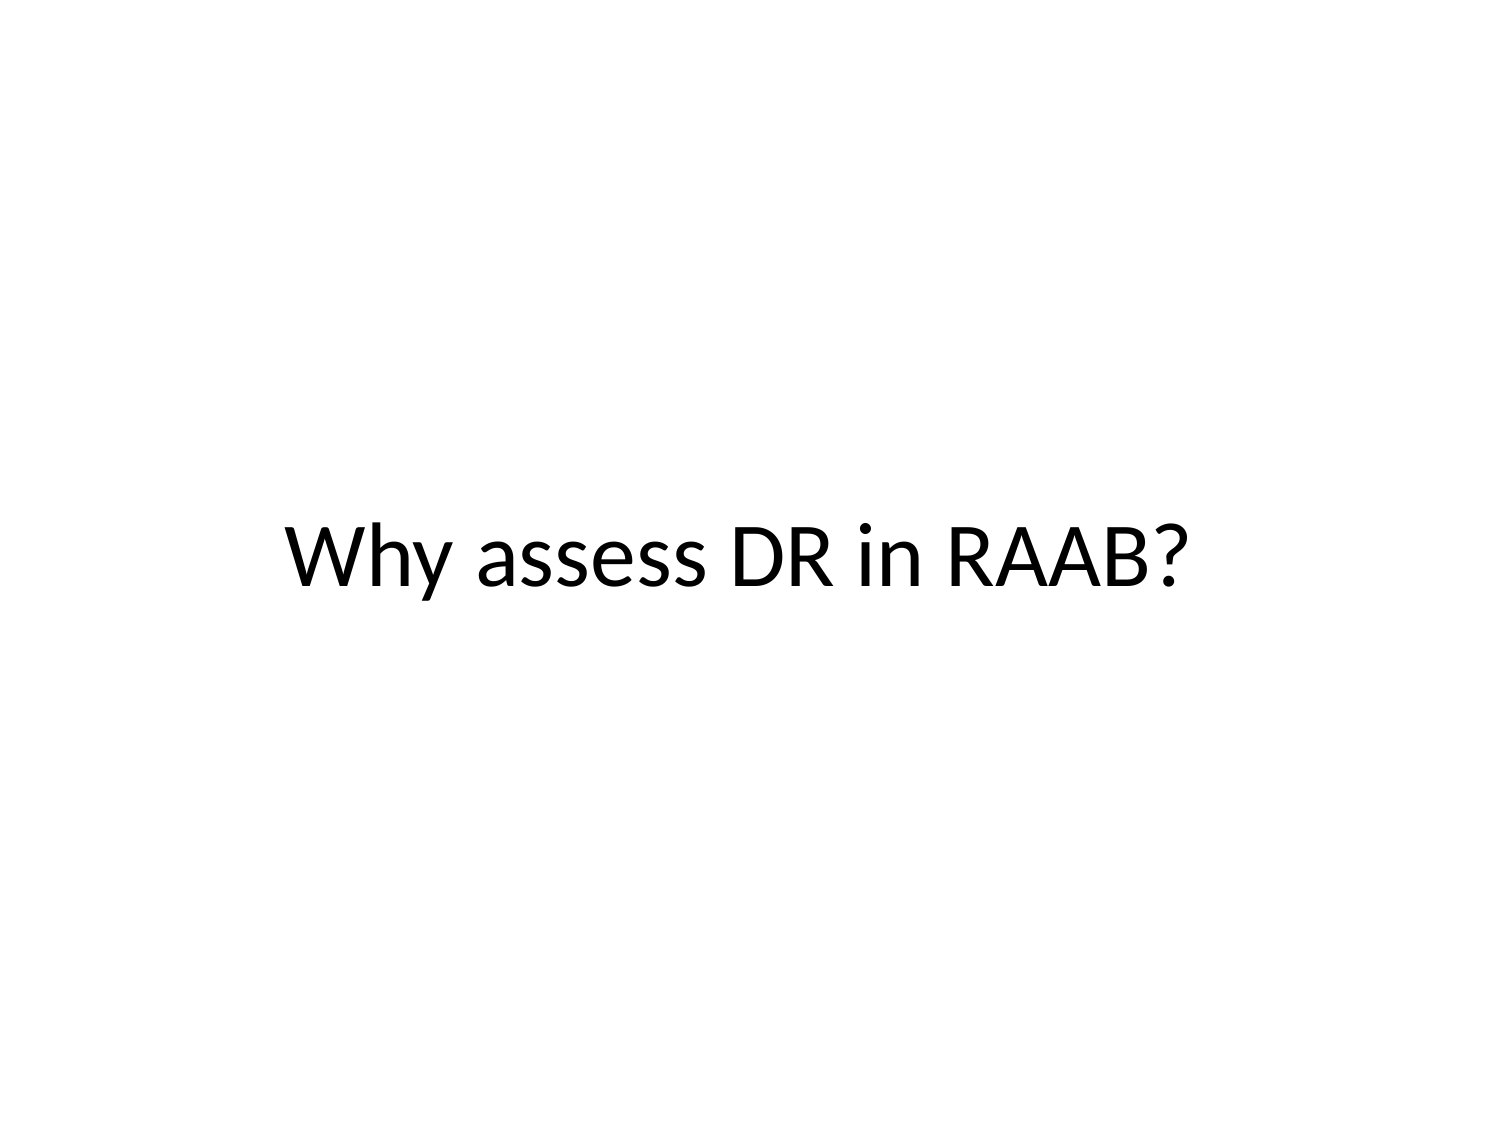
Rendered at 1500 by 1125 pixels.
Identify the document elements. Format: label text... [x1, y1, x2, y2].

title Why assess DR in RAAB? [64, 455, 1416, 644]
